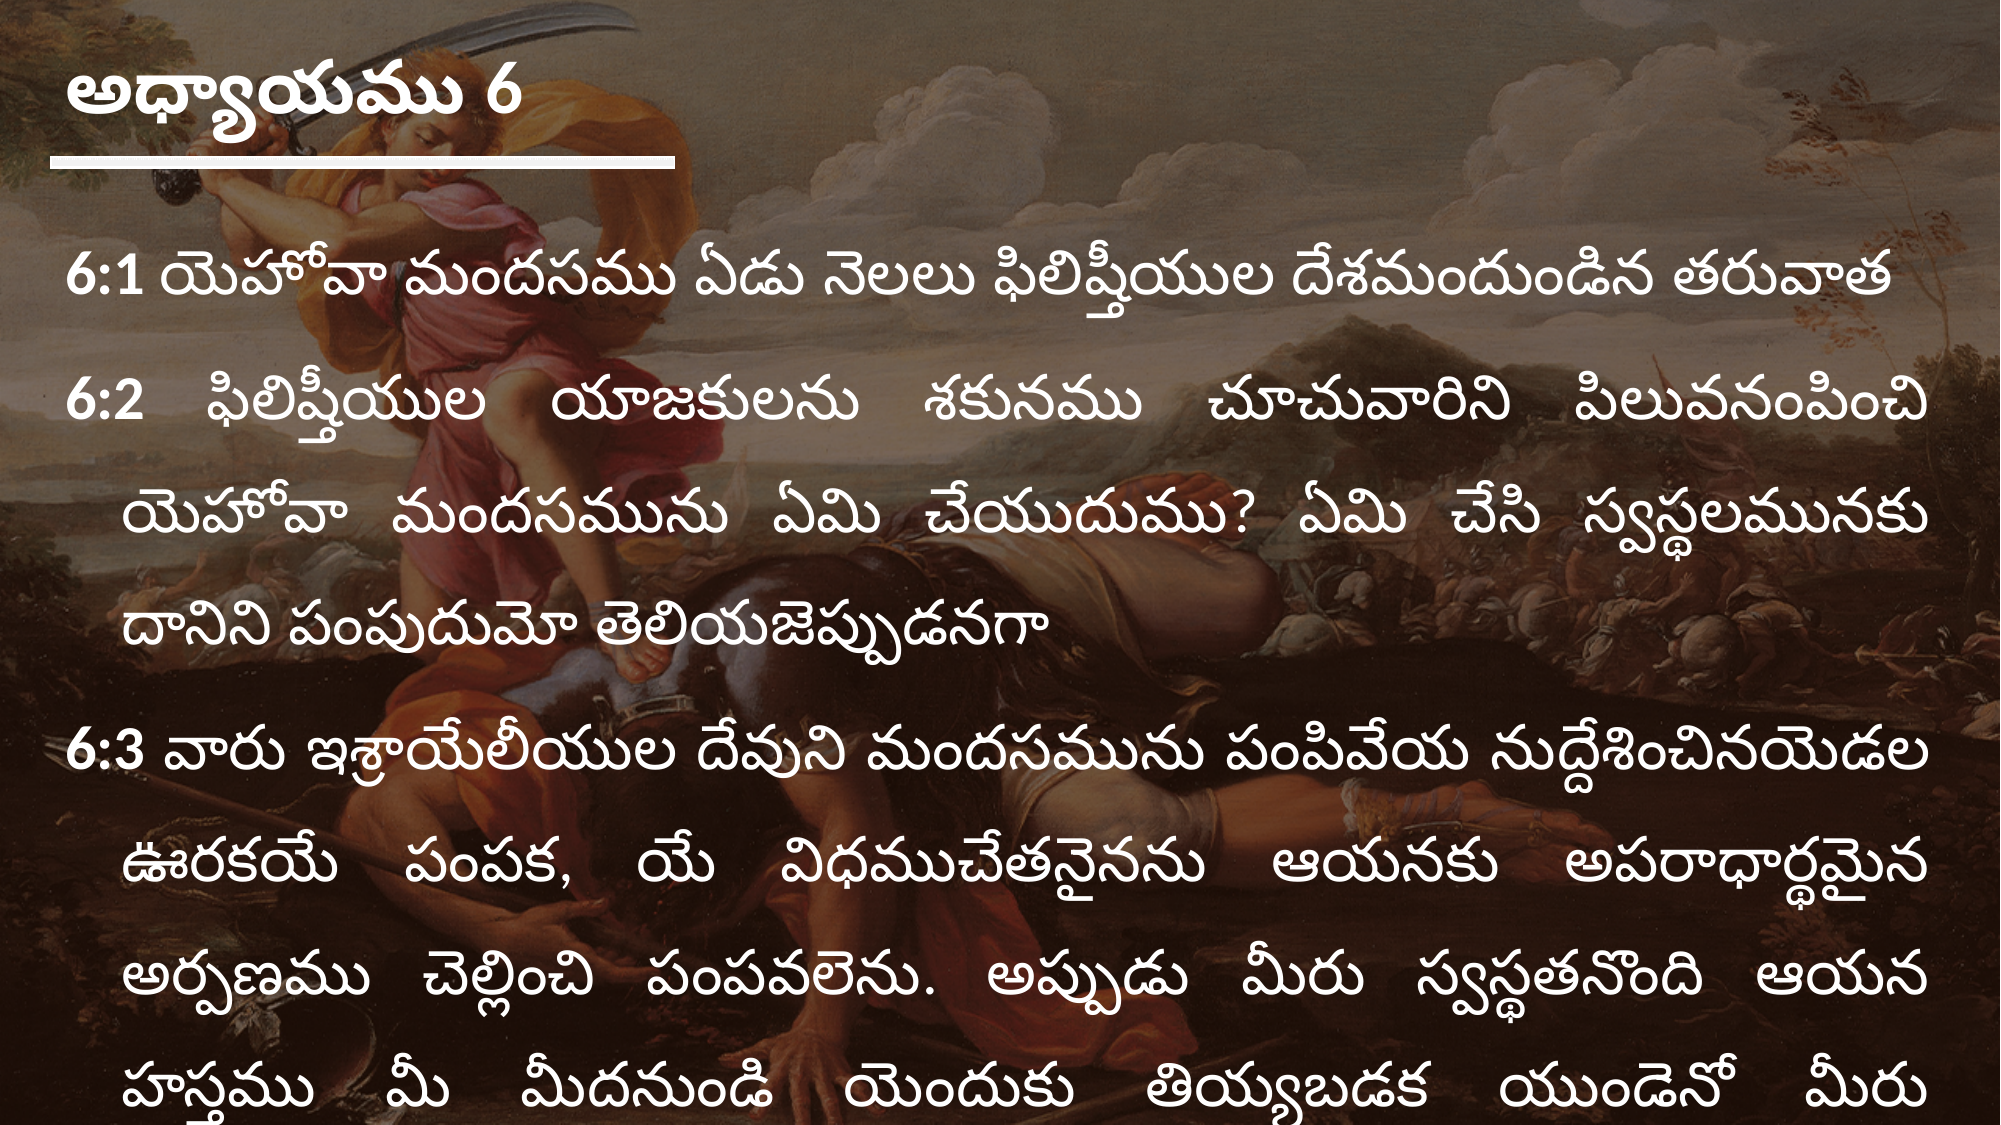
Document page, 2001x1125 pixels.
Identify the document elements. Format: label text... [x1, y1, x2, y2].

list 6:1 యెహోవా మందసము ఏడు నెలలు ఫిలిష్తీయుల దేశమందుండిన తరువాత 6:2 ఫిలిష్తీయుల యాజకులను శకునము చూచువారిని పిలువనంపించి యెహోవా మందసమును ఏమి చేయుదుము? ఏమి చేసి స్వస్థలమునకు దానిని పంపుదుమో తెలియజెప్పుడనగా 6:3 వారు ఇశ్రాయేలీయుల దేవుని మందసమును పంపివేయ నుద్దేశించినయెడల ఊరకయే పంపక, యే విధముచేతనైనను ఆయనకు అపరాధార్థమైన అర్పణము చెల్లించి పంపవలెను. అప్పుడు మీరు స్వస్థతనొంది ఆయన హస్తము మీ మీదనుండి యెందుకు తియ్యబడక యుండెనో మీరు తెలిసికొందురనిరి. [50, 187, 1946, 1063]
picture [0, 0, 2000, 1125]
title అధ్యాయము 6 [50, 0, 1925, 167]
